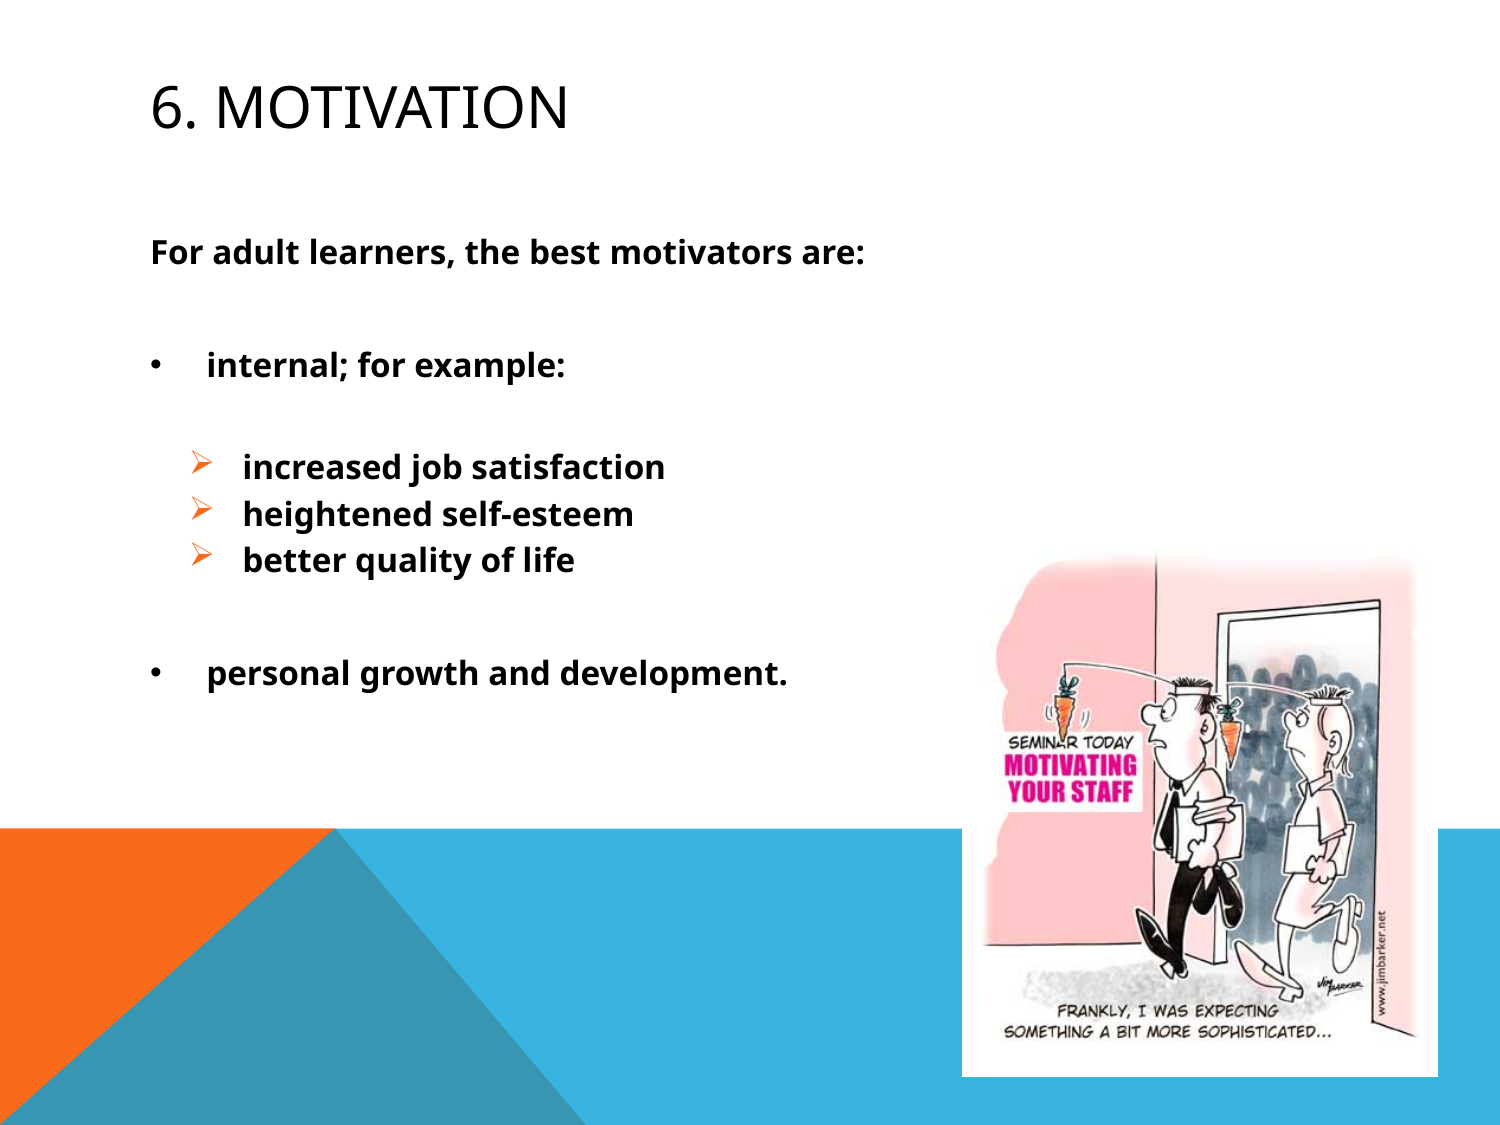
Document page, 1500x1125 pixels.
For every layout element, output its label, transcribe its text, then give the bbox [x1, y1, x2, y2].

picture [962, 531, 1438, 1078]
list For adult learners, the best motivators are: internal; for example: increased job satisfaction heightened self-esteem better quality of life personal growth and development. [135, 223, 1369, 811]
title 6. motivation [135, 60, 1369, 150]
